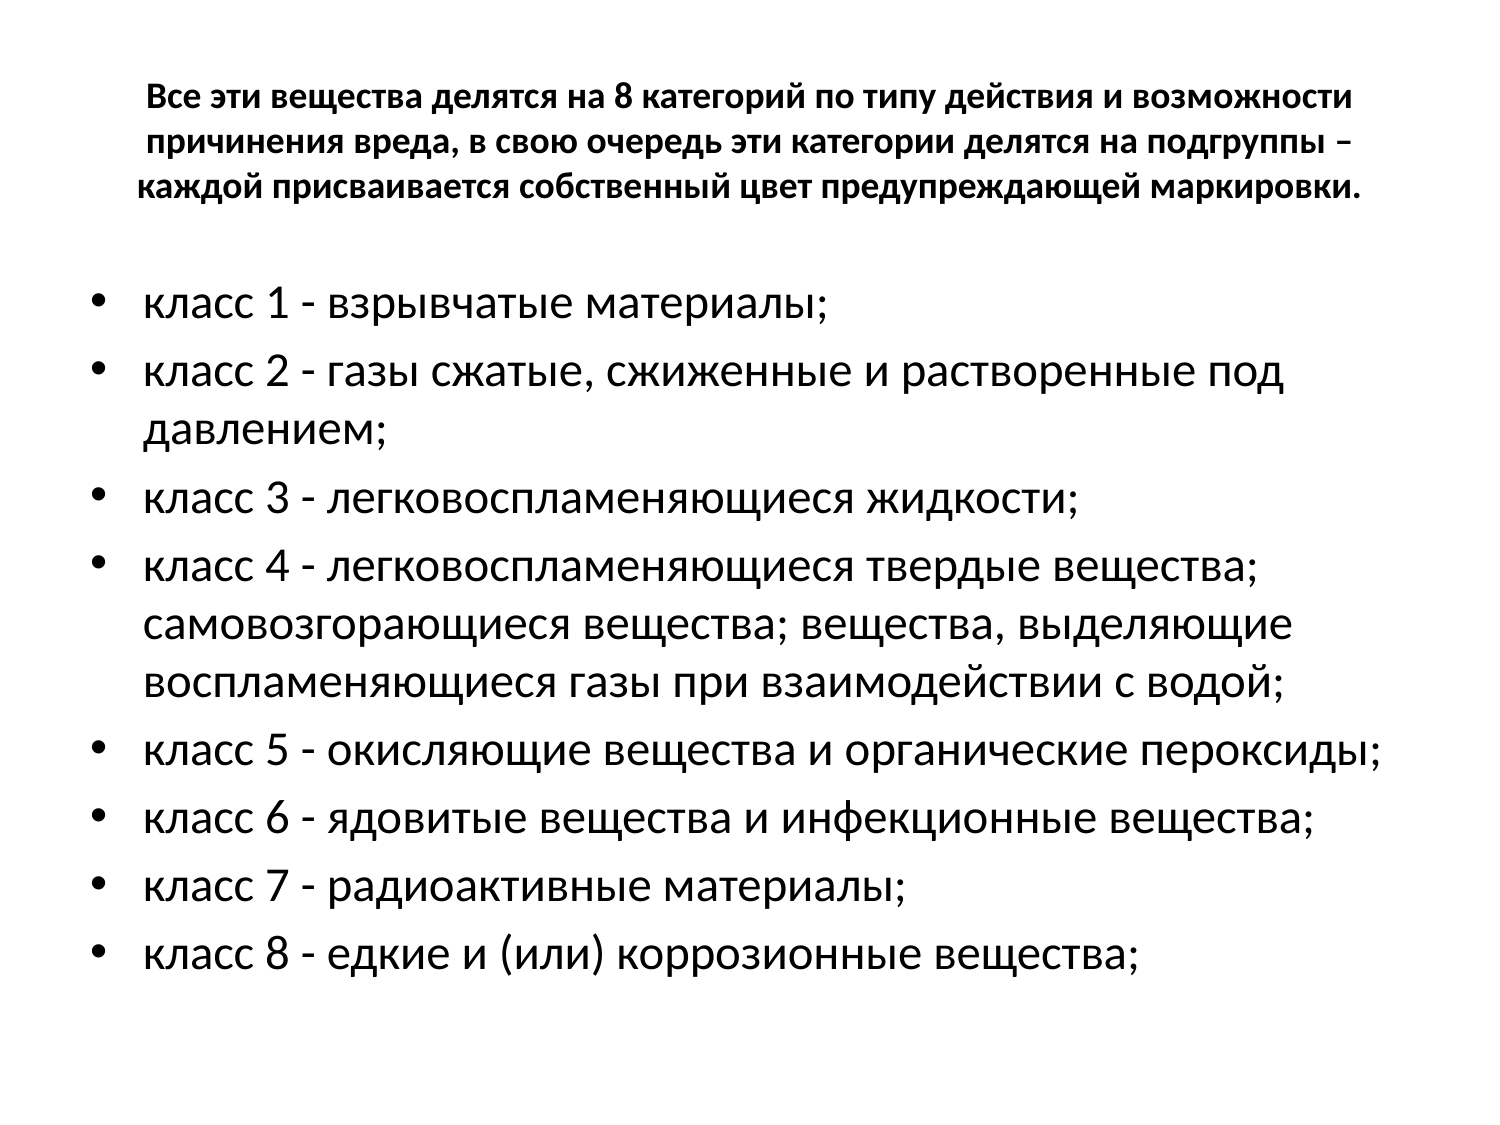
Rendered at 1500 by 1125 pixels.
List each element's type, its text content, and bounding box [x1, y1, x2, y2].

title Все эти вещества делятся на 8 категорий по типу действия и возможности причинения вреда, в свою очередь эти категории делятся на подгруппы – каждой присваивается собственный цвет предупреждающей маркировки. [75, 45, 1425, 233]
list класс 1 - взрывчатые материалы; класс 2 - газы сжатые, сжиженные и растворенные под давлением; класс 3 - легковоспламеняющиеся жидкости; класс 4 - легковоспламеняющиеся твердые вещества; самовозгорающиеся вещества; вещества, выделяющие воспламеняющиеся газы при взаимодействии с водой; класс 5 - окисляющие вещества и органические пероксиды; класс 6 - ядовитые вещества и инфекционные вещества; класс 7 - радиоактивные материалы; класс 8 - едкие и (или) коррозионные вещества; [75, 262, 1425, 1005]
